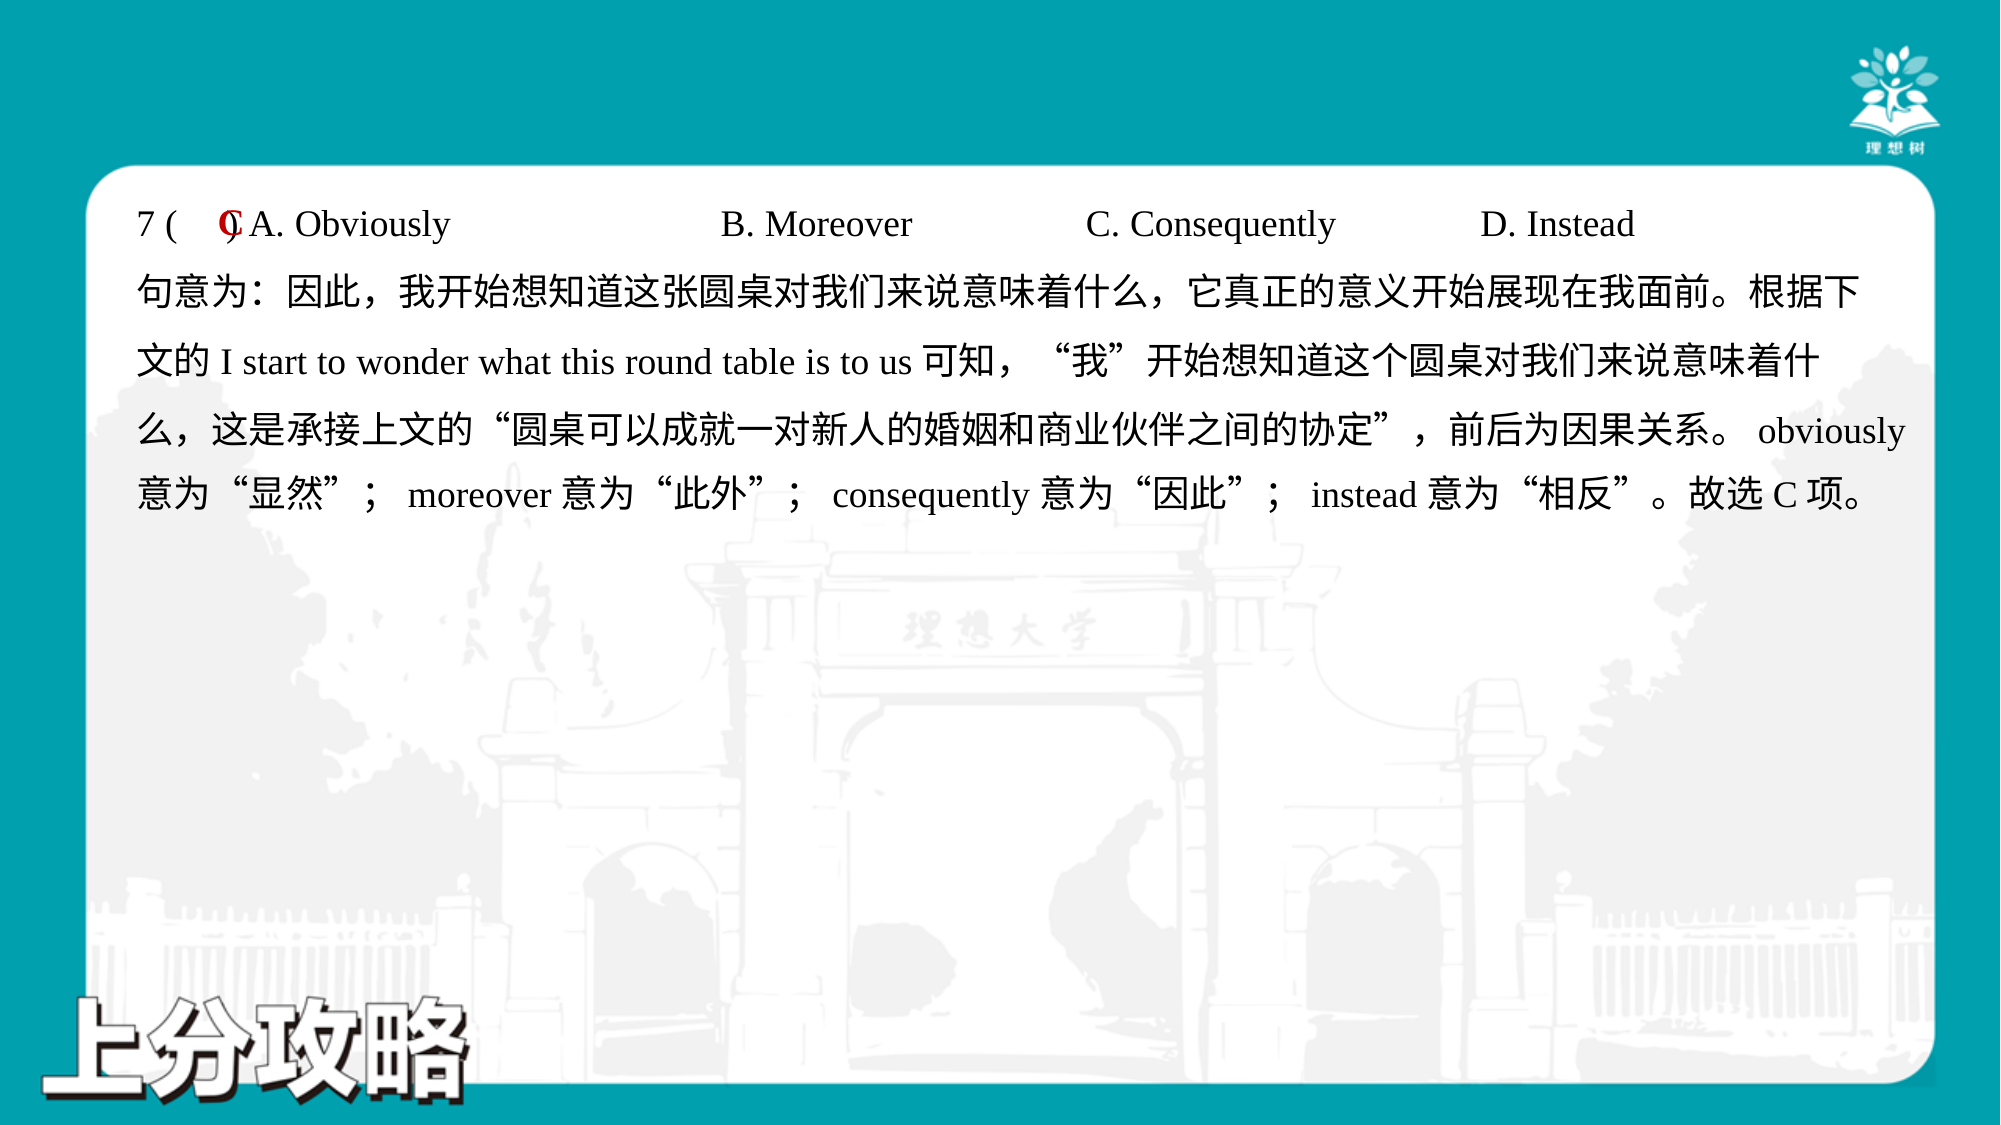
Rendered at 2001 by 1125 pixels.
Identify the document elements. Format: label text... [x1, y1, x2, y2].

picture [0, 0, 2000, 1125]
text_box 句意为：因此，我开始想知道这张圆桌对我们来说意味着什么，它真正的意义开始展现在我面前。根据下 文的I start to wonder what this round table is to us可知，“我”开始想知道这个圆桌对我们来说意味着什 么，这是承接上文的“圆桌可以成就一对新人的婚姻和商业伙伴之间的协定”，前后为因果关系。obviously 意为“显然”；moreover意为“此外”；consequently意为“因此”；instead意为“相反”。故选C项。 [136, 244, 1865, 509]
text_box C [204, 176, 259, 236]
text_box 7 ( ) A. Obviously B. Moreover C. Consequently D. Instead [136, 176, 1865, 237]
